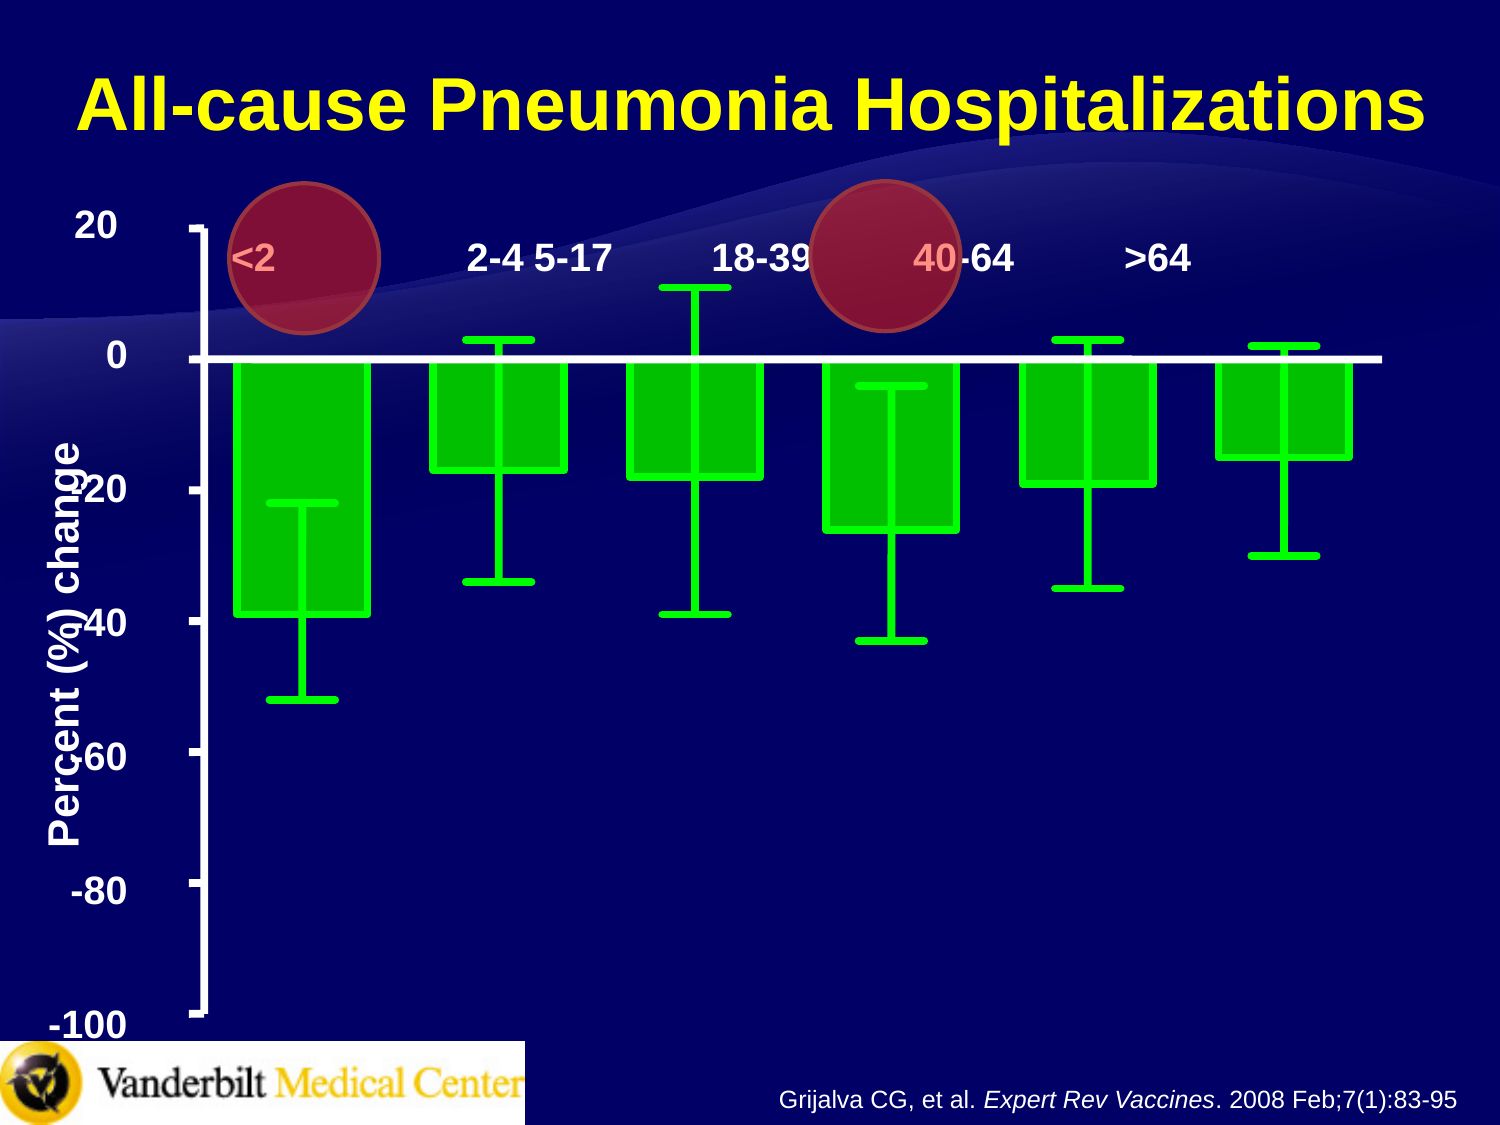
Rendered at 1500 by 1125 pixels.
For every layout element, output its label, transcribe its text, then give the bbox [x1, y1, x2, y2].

title All-cause Pneumonia Hospitalizations [75, 54, 1463, 184]
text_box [0, 180, 1459, 1125]
